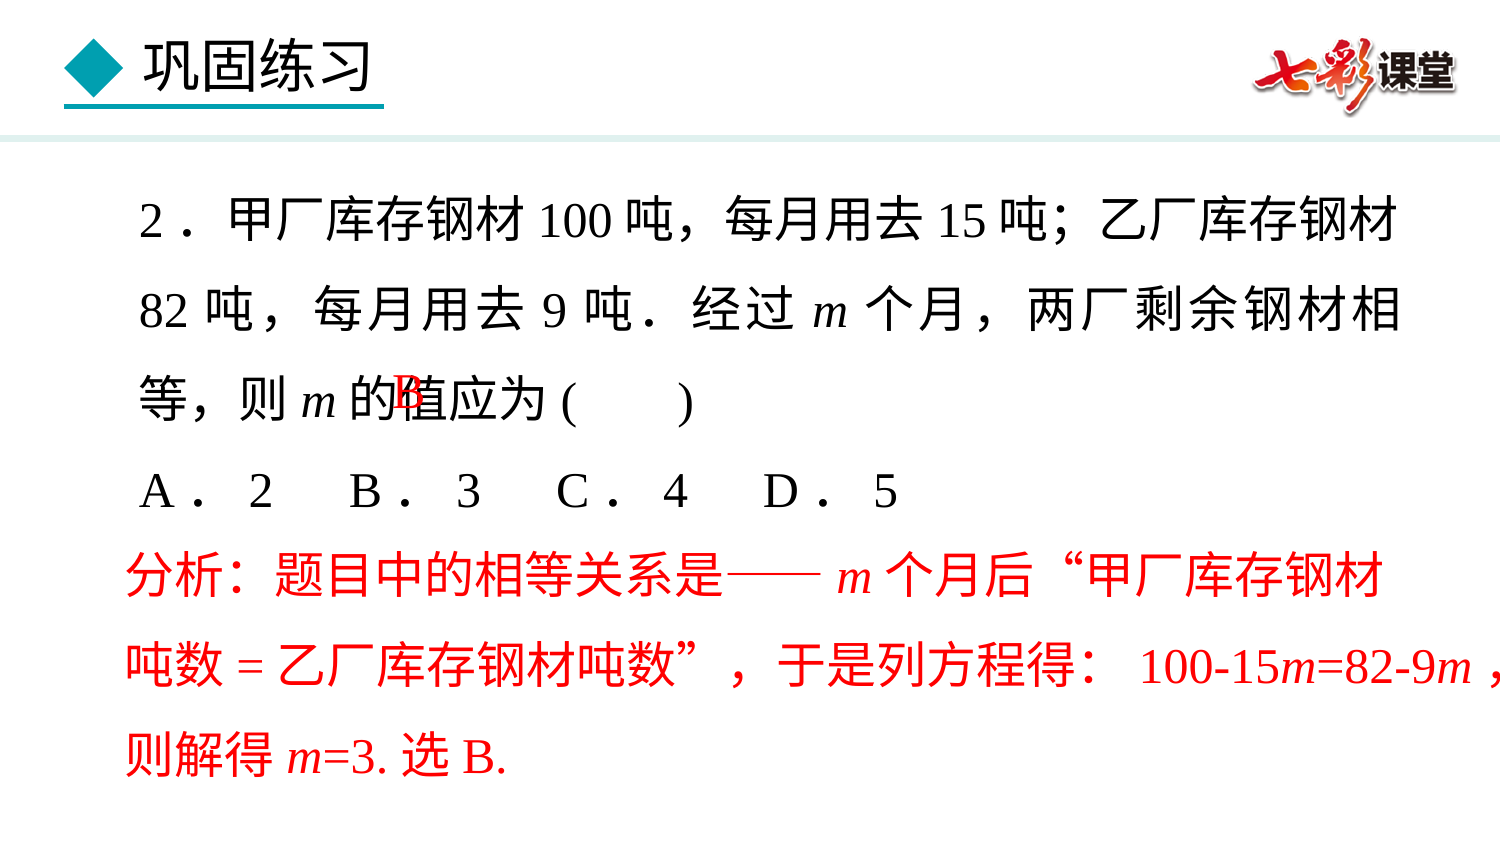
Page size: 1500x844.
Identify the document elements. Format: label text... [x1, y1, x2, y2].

text_box 分析：题目中的相等关系是——m个月后“甲厂库存钢材 吨数=乙厂库存钢材吨数”，于是列方程得：100-15m=82-9m， 则解得m=3.选B. [109, 506, 1500, 792]
picture [1249, 32, 1461, 118]
text_box 2．甲厂库存钢材100吨，每月用去15吨；乙厂库存钢材82吨，每月用去9吨．经过m个月，两厂剩余钢材相等，则m的值应为( ) A．2 B．3 C．4 D．5 [123, 150, 1417, 506]
text_box B [377, 351, 441, 426]
